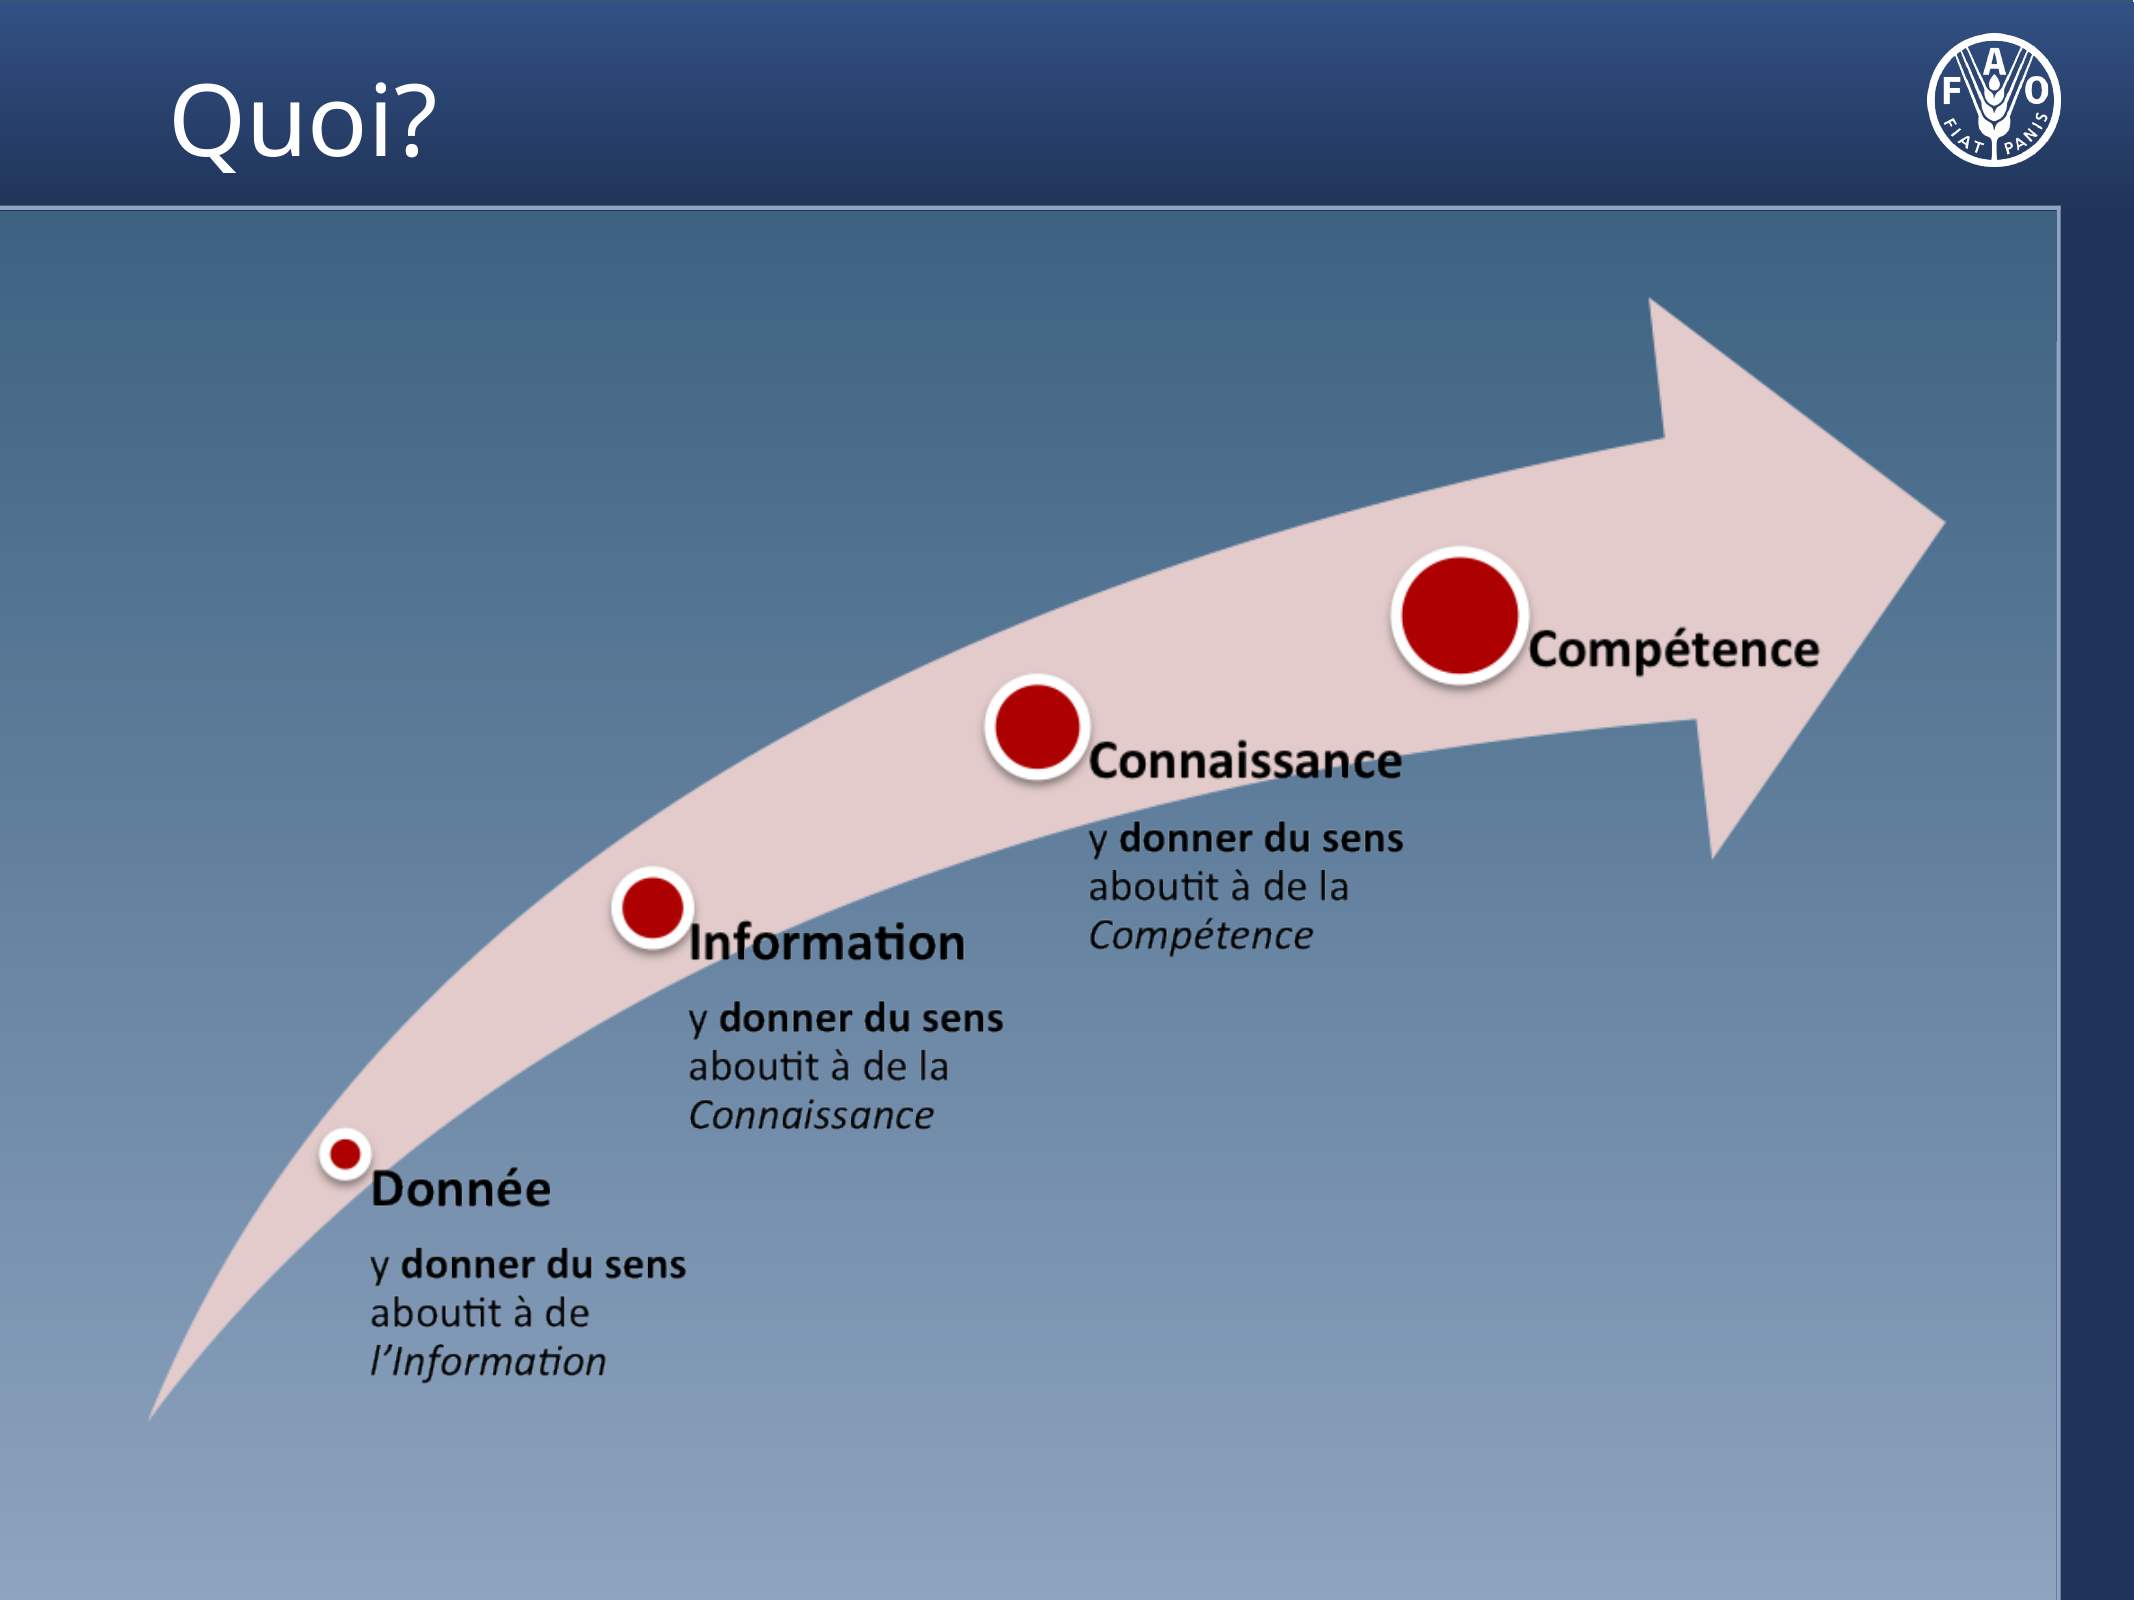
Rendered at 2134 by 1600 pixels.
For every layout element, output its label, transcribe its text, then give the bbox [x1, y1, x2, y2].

picture [1974, 33, 2061, 167]
picture [148, 260, 1946, 1460]
text_box Quoi? [159, 0, 1974, 288]
